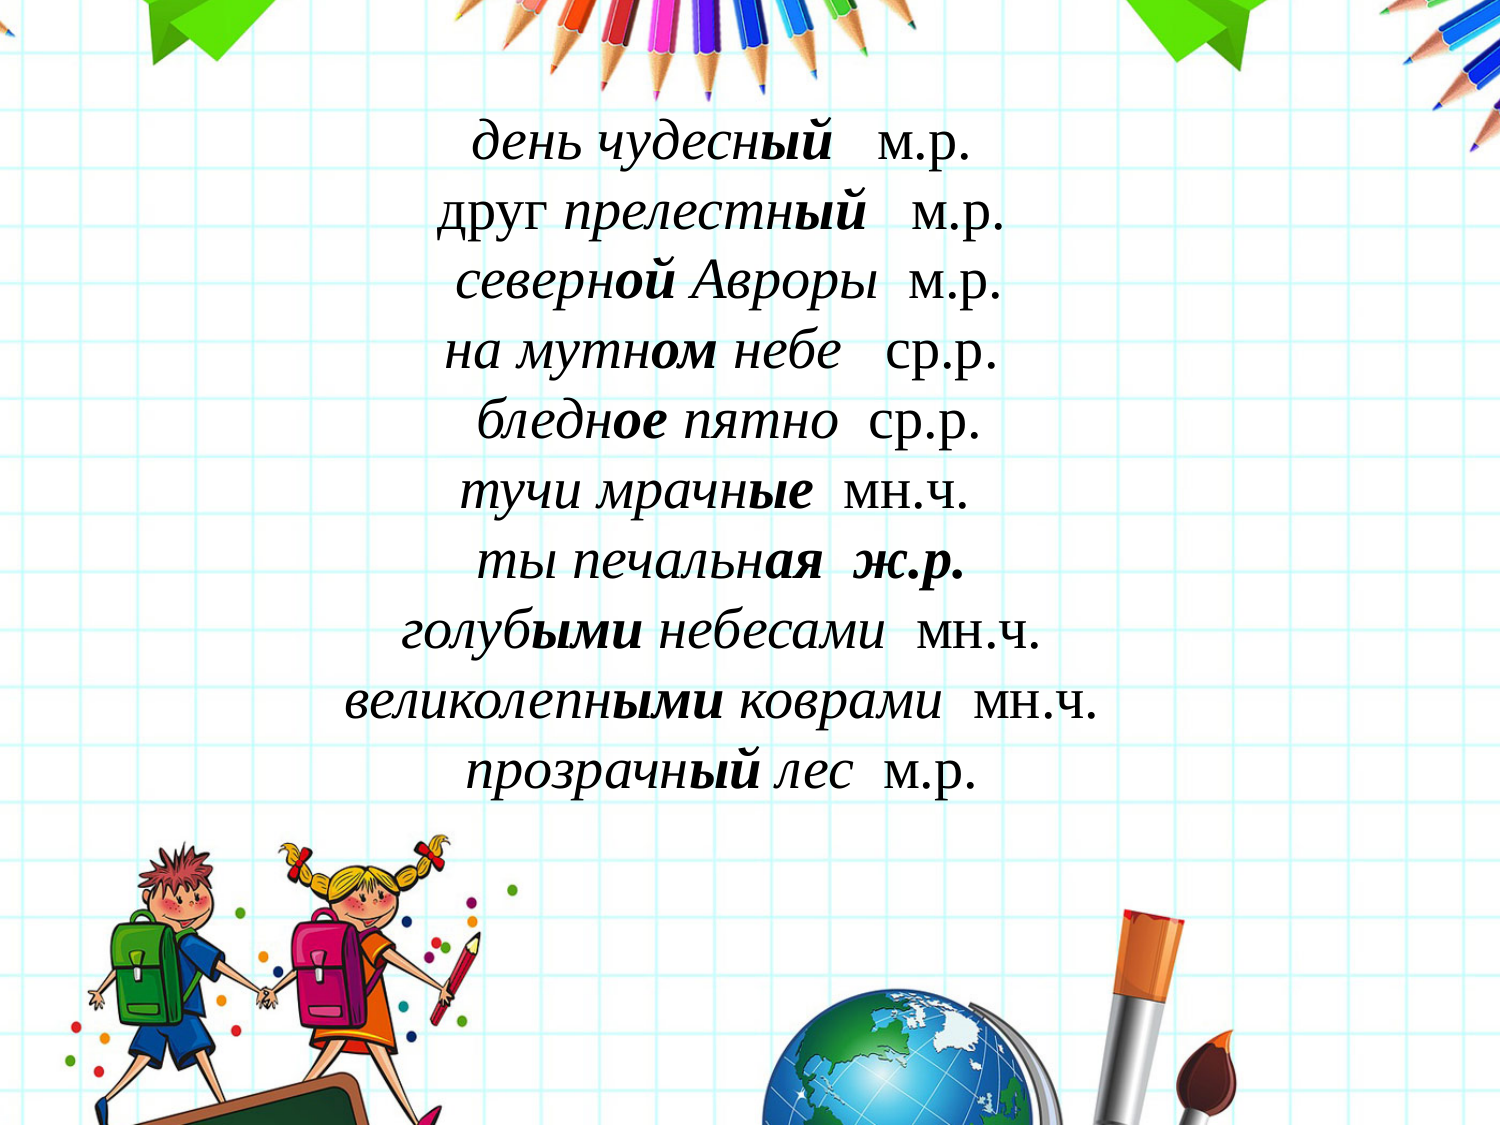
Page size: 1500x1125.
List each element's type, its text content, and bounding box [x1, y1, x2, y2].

picture [0, 0, 1500, 1125]
list день чудесный м.р. друг прелестный м.р. северной Авроры м.р. на мутном небе ср.р. бледное пятно ср.р. тучи мрачные мн.ч. ты печальная ж.р. голубыми небесами мн.ч. великолепными коврами мн.ч. прозрачный лес м.р. [54, 23, 1390, 1022]
